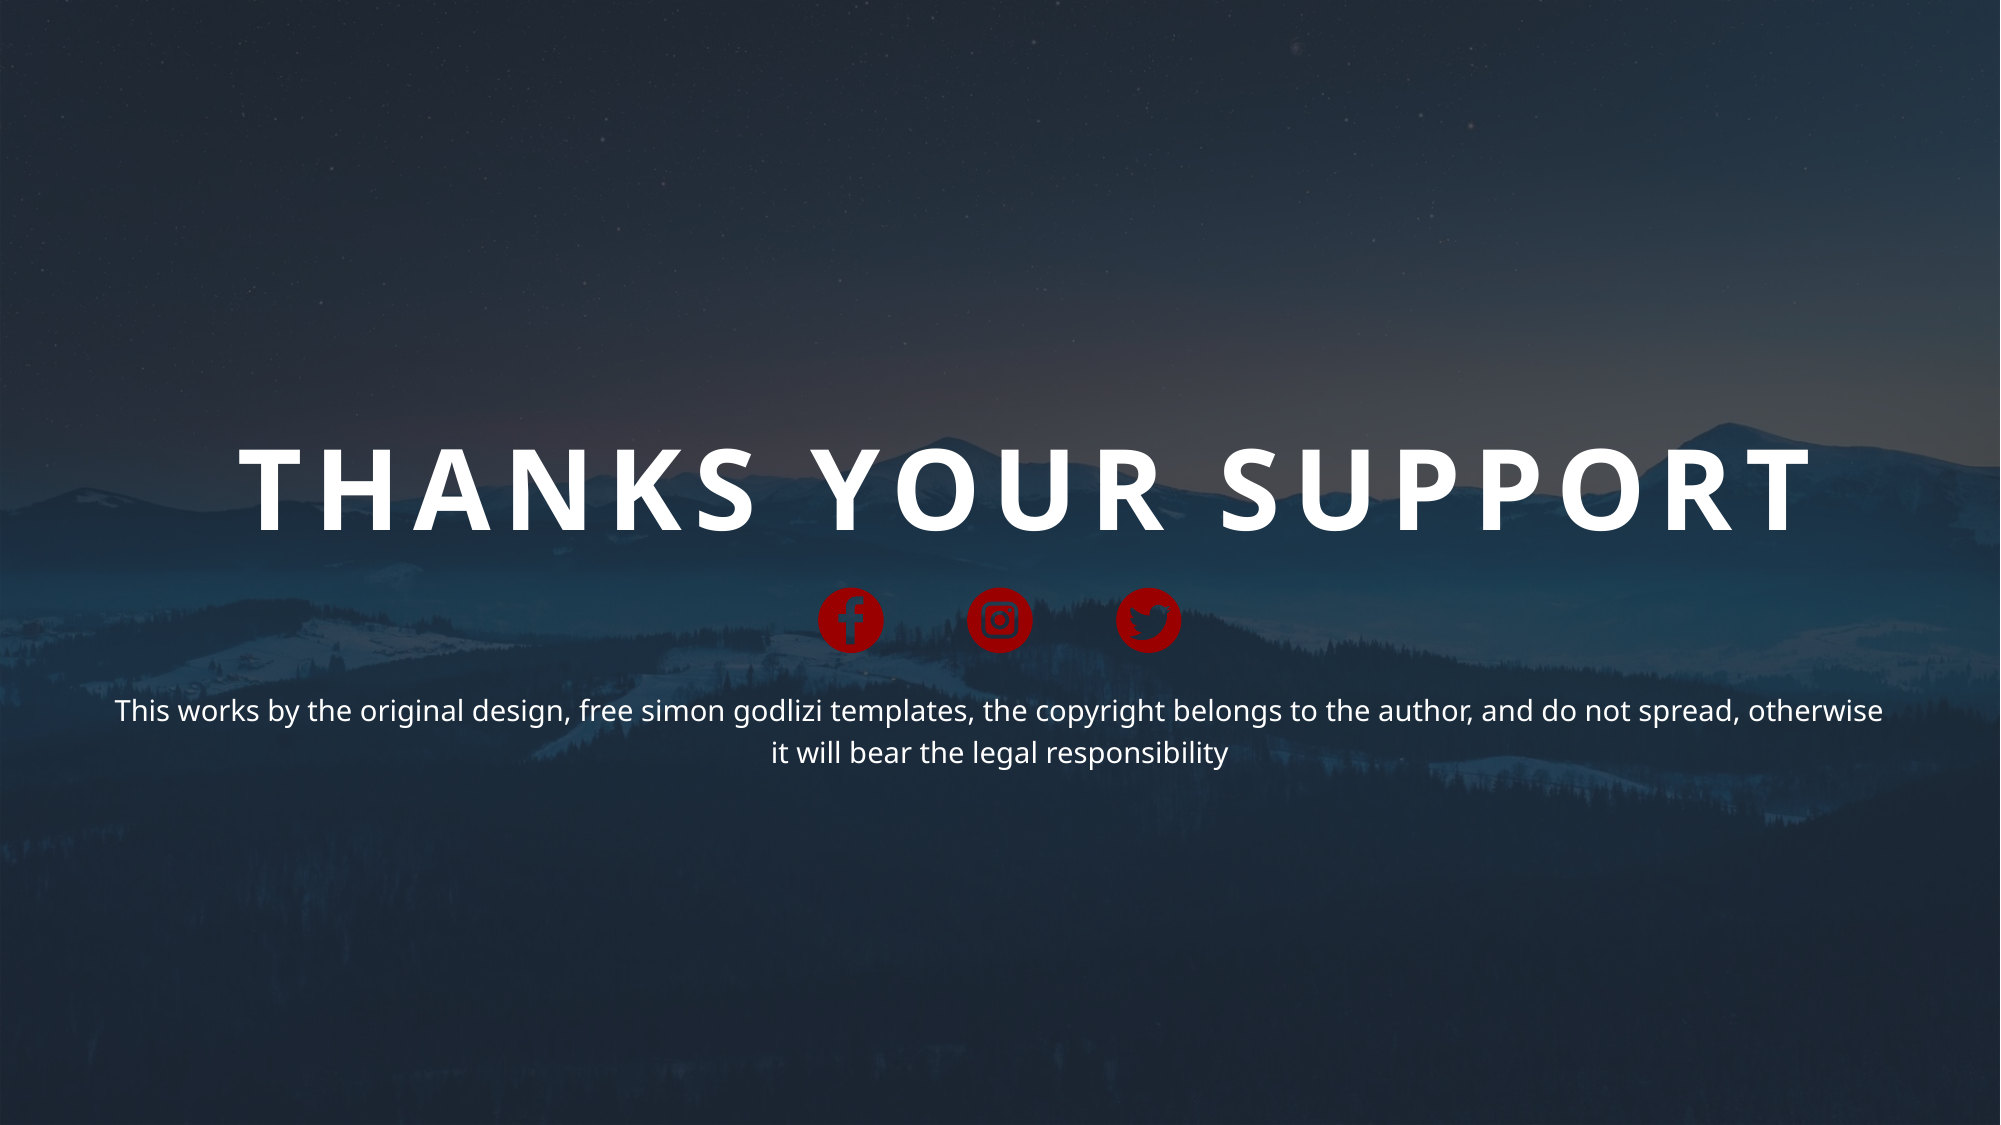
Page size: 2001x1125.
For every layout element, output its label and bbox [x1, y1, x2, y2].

picture [0, 0, 2000, 1125]
text_box [967, 587, 1033, 654]
